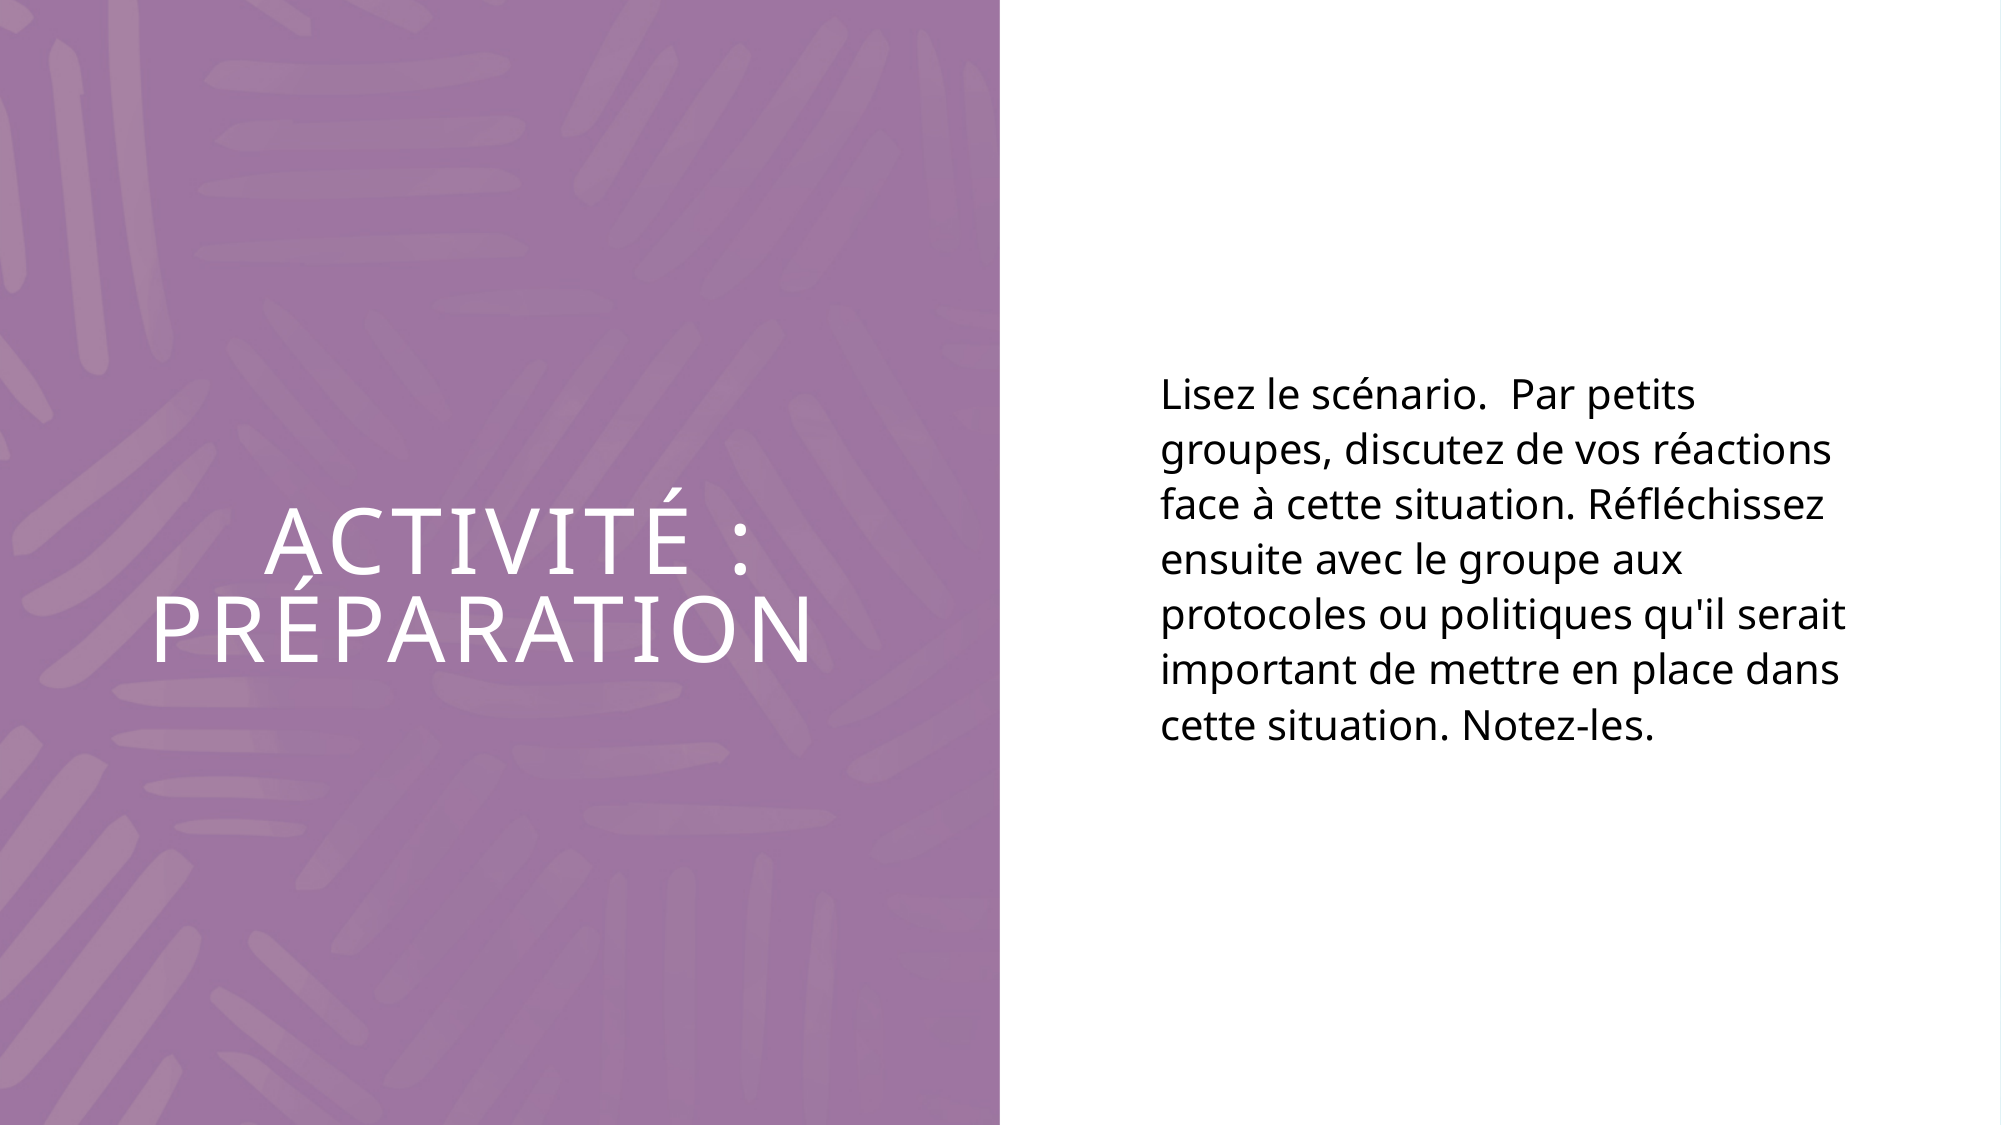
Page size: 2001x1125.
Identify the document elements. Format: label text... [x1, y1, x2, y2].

picture [0, 0, 2001, 1125]
title Activité : Préparation [121, 465, 904, 720]
list Lisez le scénario. Par petits groupes, discutez de vos réactions face à cette situation. Réfléchissez ensuite avec le groupe aux protocoles ou politiques qu'il serait important de mettre en place dans cette situation. Notez-les. [1152, 140, 1888, 971]
